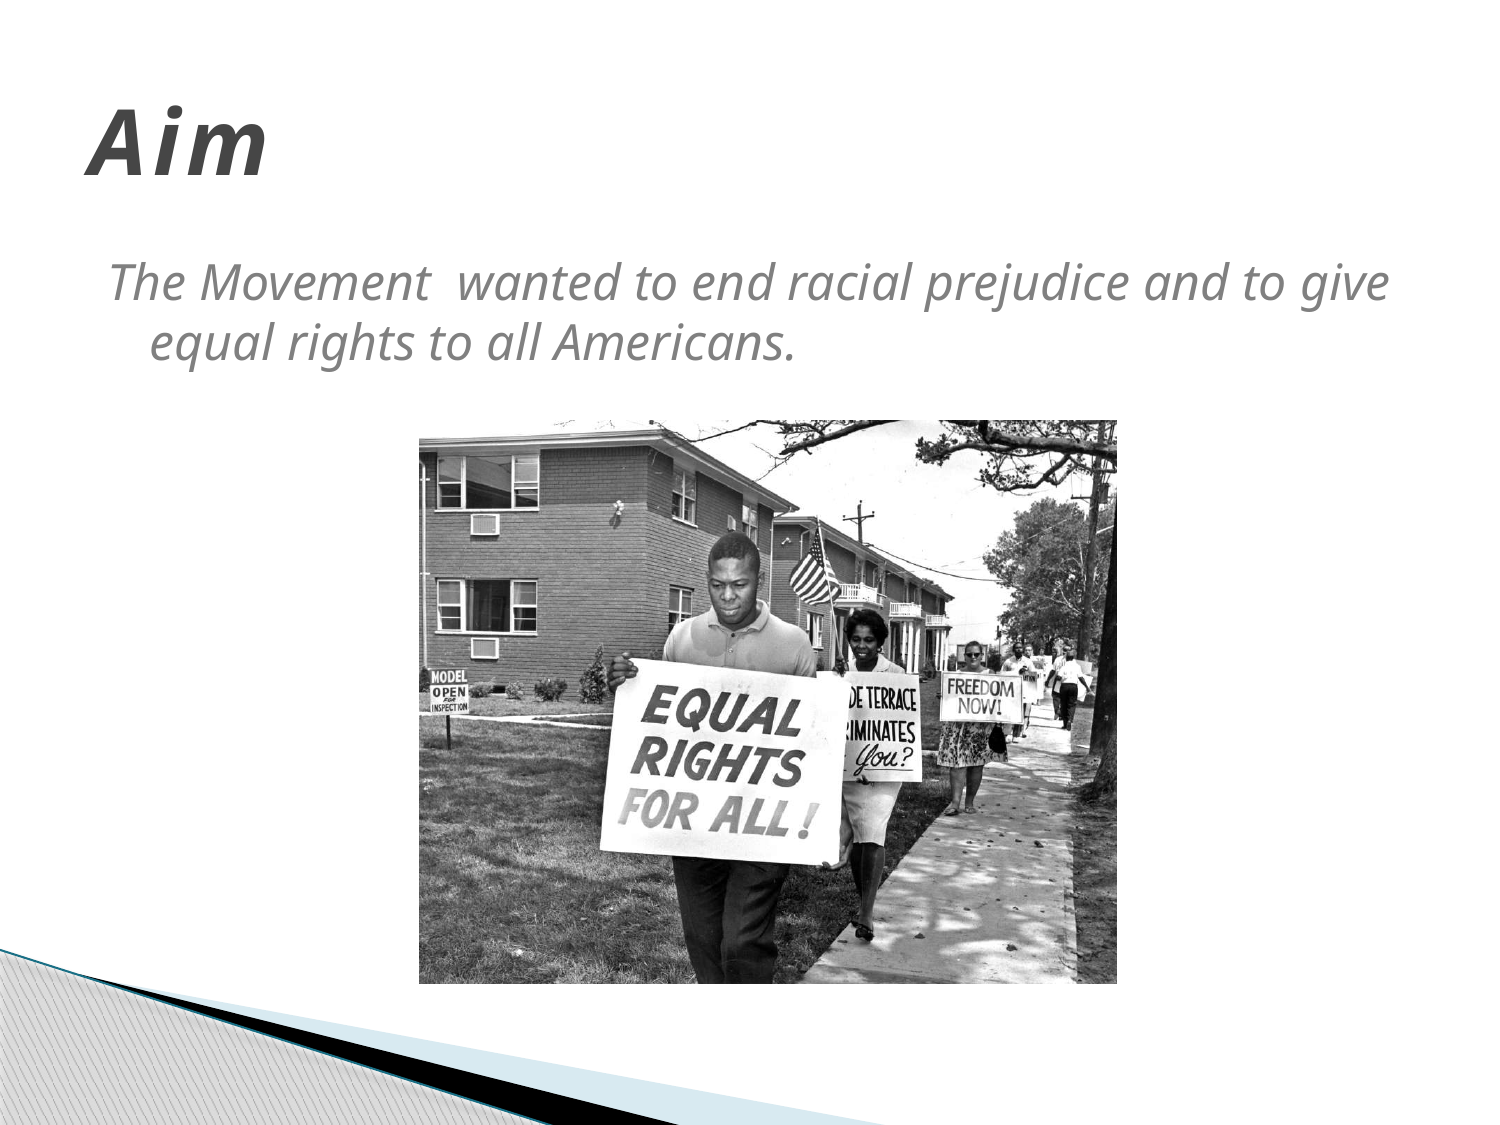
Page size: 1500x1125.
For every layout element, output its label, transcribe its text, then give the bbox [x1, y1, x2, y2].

title Aim [75, 45, 1425, 233]
picture [418, 420, 1117, 985]
list The Movement wanted to end racial prejudice and to give equal rights to all Americans. [75, 243, 1425, 398]
